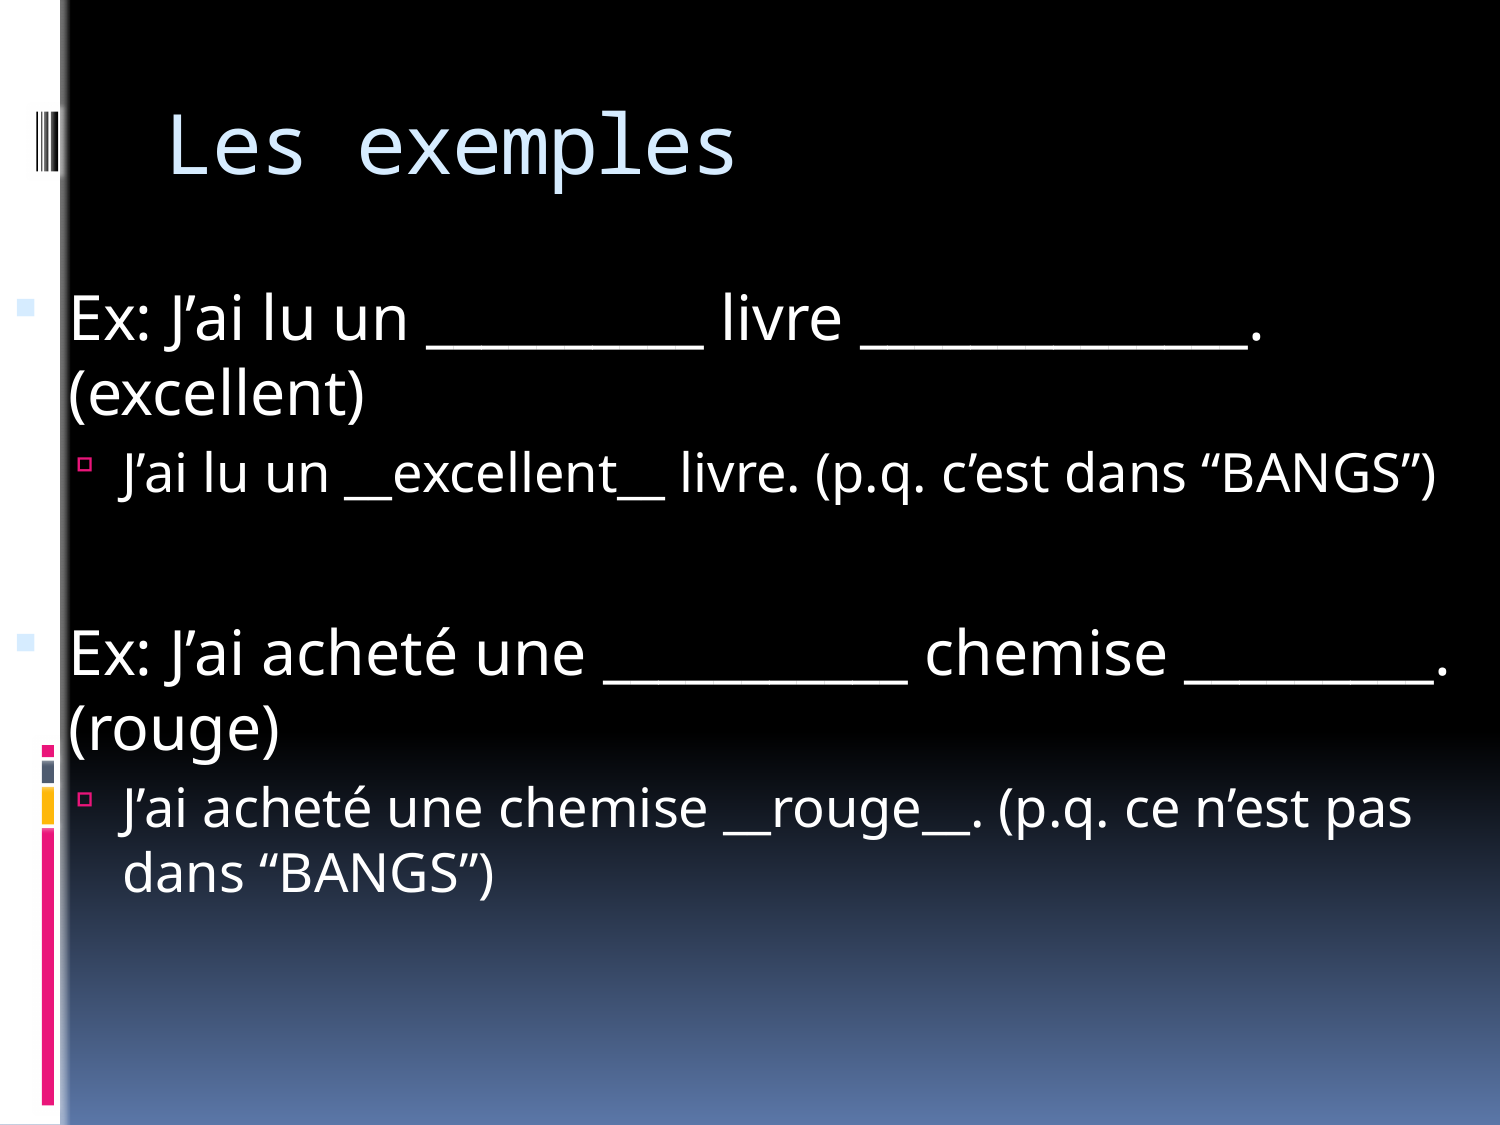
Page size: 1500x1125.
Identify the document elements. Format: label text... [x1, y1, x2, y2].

title Les exemples [150, 83, 1425, 234]
list Ex: J’ai lu un __________ livre ______________. (excellent) J’ai lu un __excellent__ livre. (p.q. c’est dans “BANGS”) Ex: J’ai acheté une ___________ chemise _________. (rouge) J’ai acheté une chemise __rouge__. (p.q. ce n’est pas dans “BANGS”) [0, 270, 1500, 1087]
